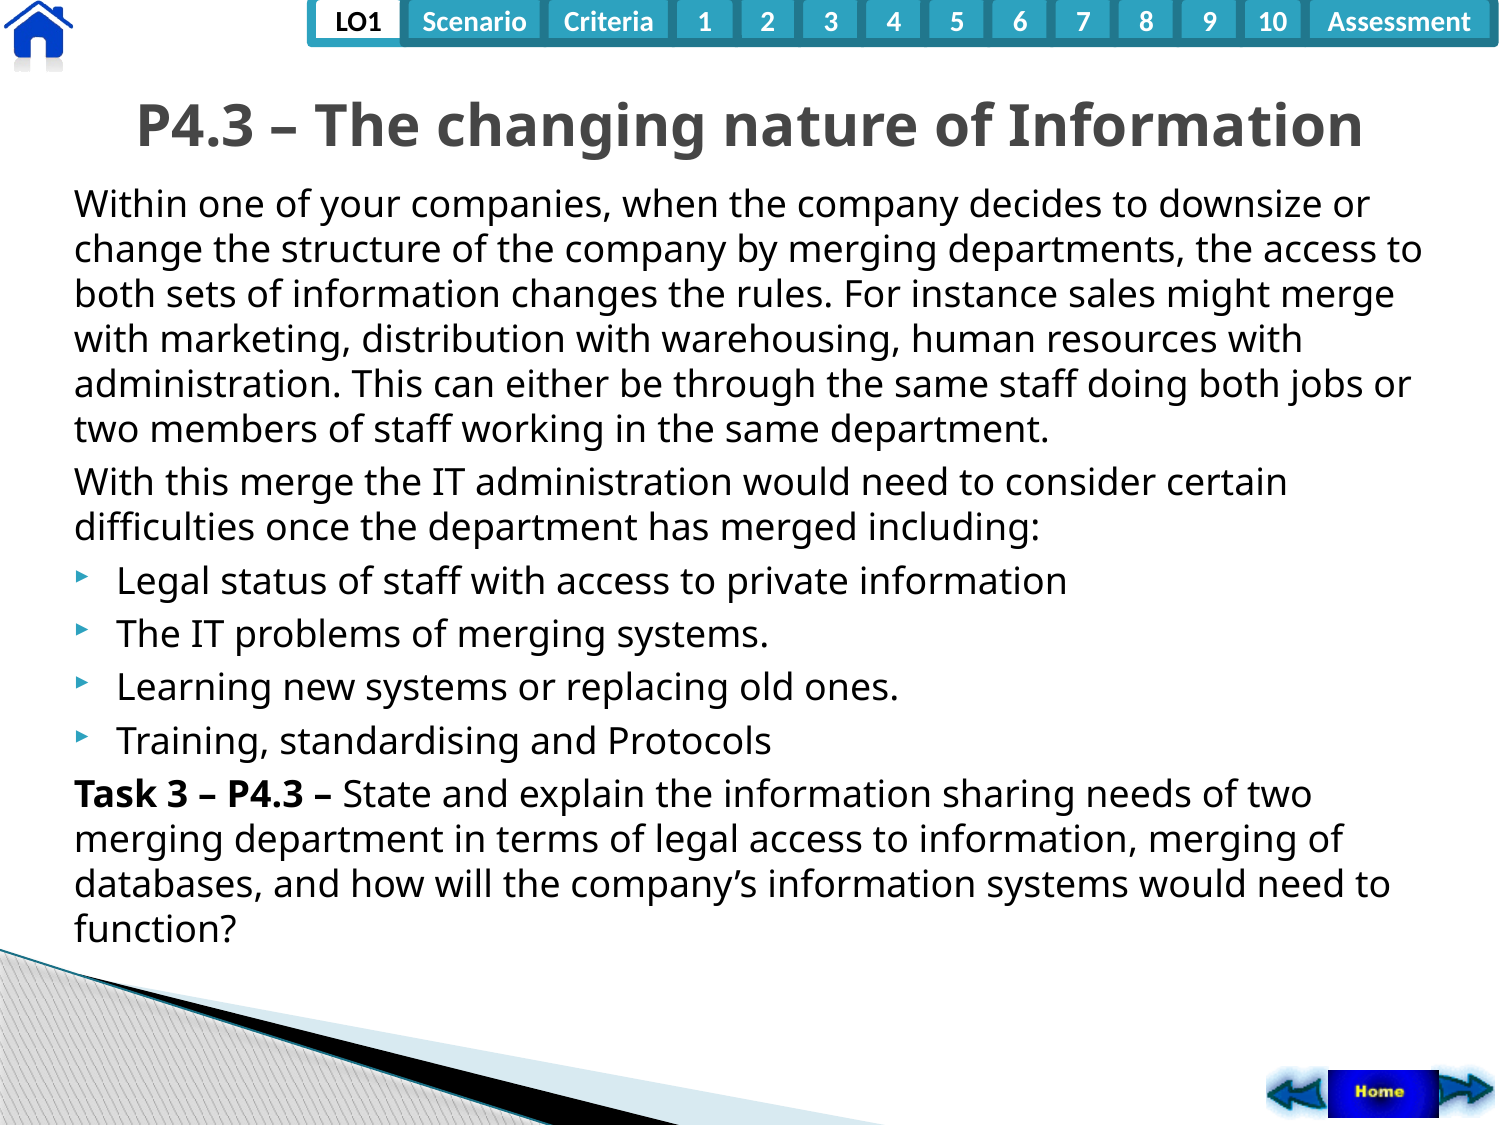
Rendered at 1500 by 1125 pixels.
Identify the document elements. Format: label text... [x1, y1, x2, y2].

list Within one of your companies, when the company decides to downsize or change the structure of the company by merging departments, the access to both sets of information changes the rules. For instance sales might merge with marketing, distribution with warehousing, human resources with administration. This can either be through the same staff doing both jobs or two members of staff working in the same department. With this merge the IT administration would need to consider certain difficulties once the department has merged including: Legal status of staff with access to private information The IT problems of merging systems. Learning new systems or replacing old ones. Training, standardising and Protocols Task 3 – P4.3 – State and explain the information sharing needs of two merging department in terms of legal access to information, merging of databases, and how will the company’s information systems would need to function? [41, 172, 1471, 1000]
title P4.3 – The changing nature of Information [75, 54, 1425, 159]
picture [0, 0, 77, 91]
picture [1266, 1055, 1495, 1125]
